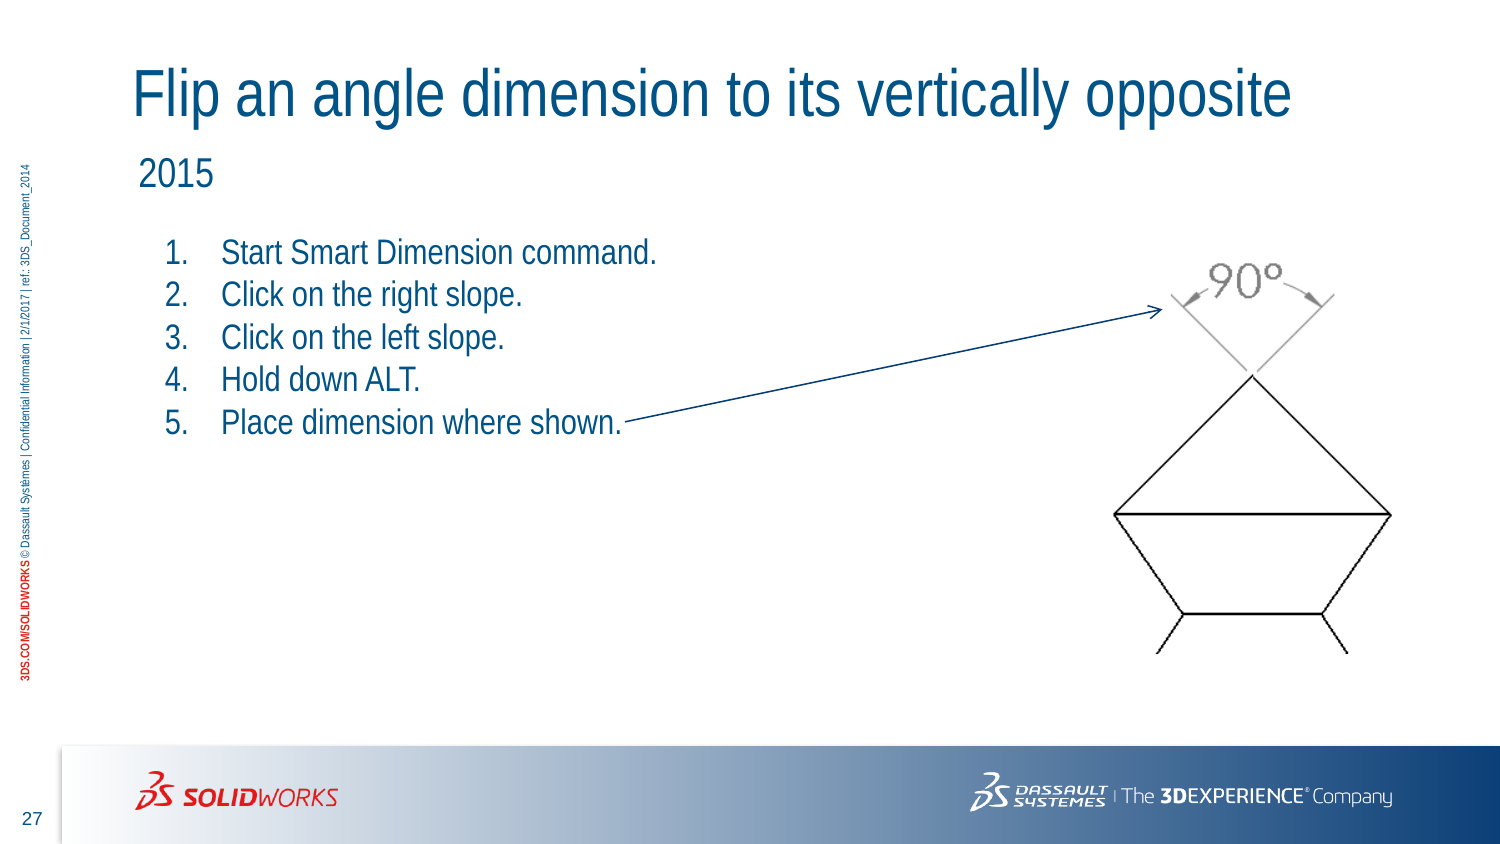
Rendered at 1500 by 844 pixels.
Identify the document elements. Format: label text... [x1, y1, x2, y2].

text_box Start Smart Dimension command. Click on the right slope. Click on the left slope. Hold down ALT. Place dimension where shown. [150, 221, 713, 449]
picture [135, 771, 338, 810]
picture [962, 771, 1400, 812]
title Flip an angle dimension to its vertically opposite [118, 59, 1418, 121]
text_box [624, 309, 1163, 423]
picture [1049, 221, 1453, 655]
list 2015 [123, 138, 1412, 204]
